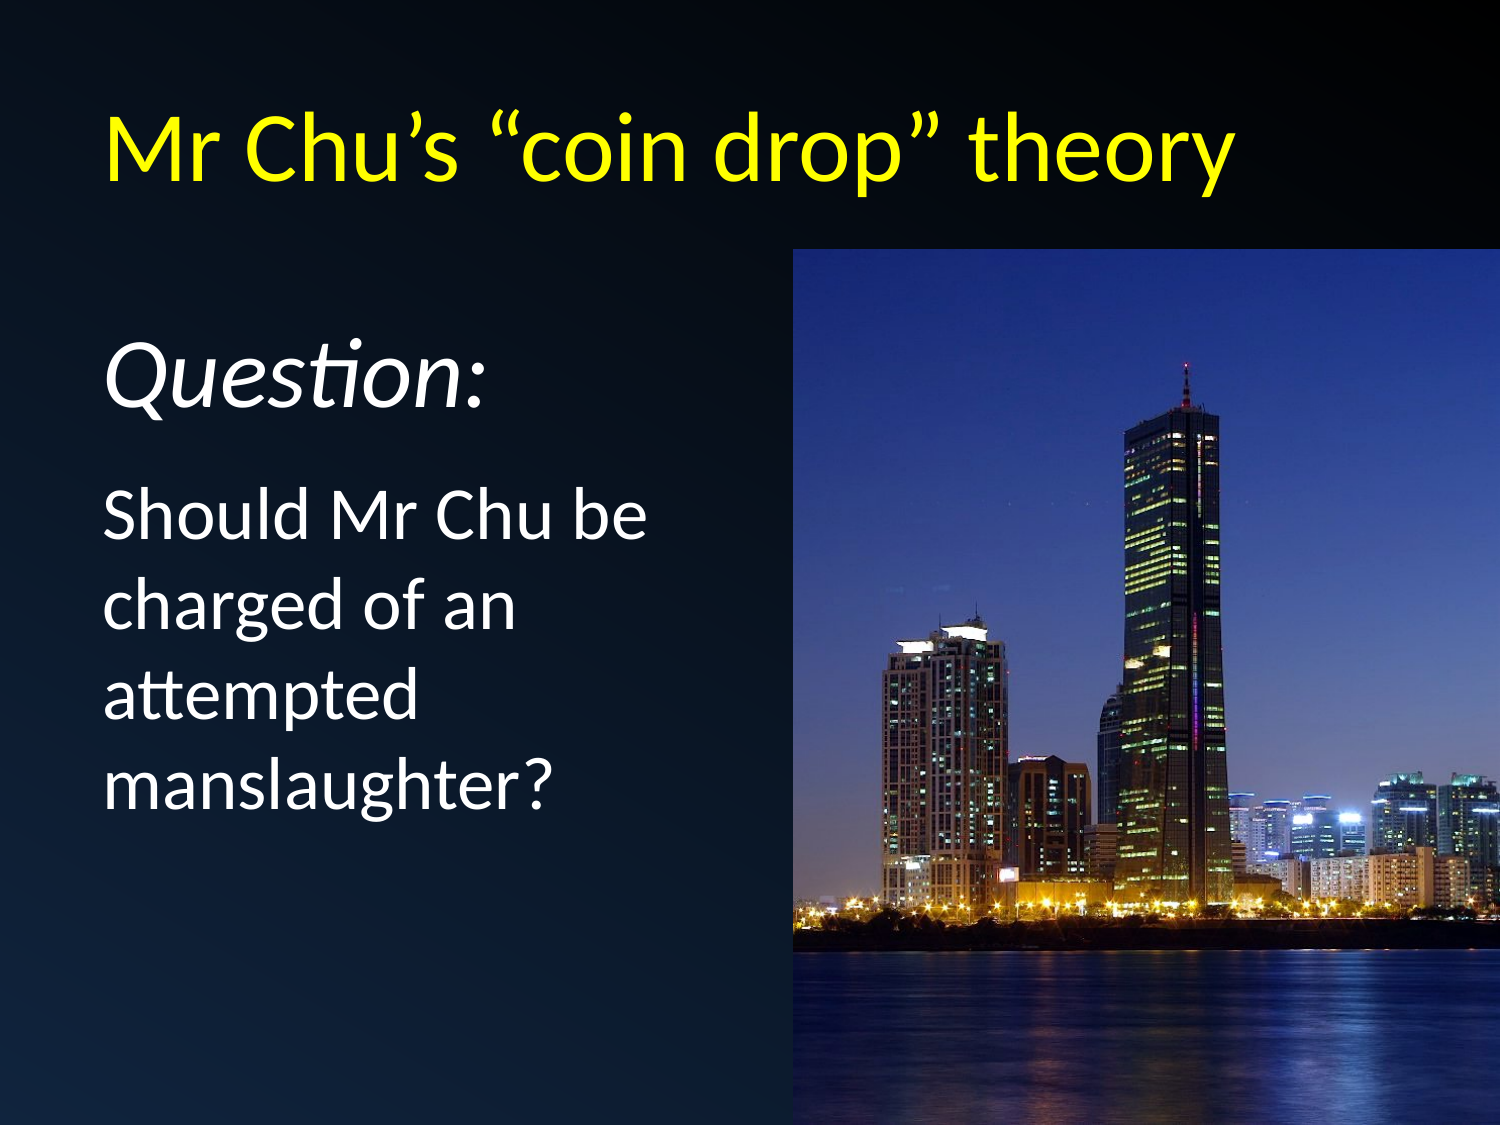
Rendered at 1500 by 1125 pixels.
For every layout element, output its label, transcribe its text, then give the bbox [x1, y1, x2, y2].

text_box Question: Should Mr Chu be charged of an attempted manslaughter? [87, 299, 700, 833]
text_box Mr Chu’s “coin drop” theory [87, 73, 1400, 209]
picture [793, 249, 1500, 1125]
